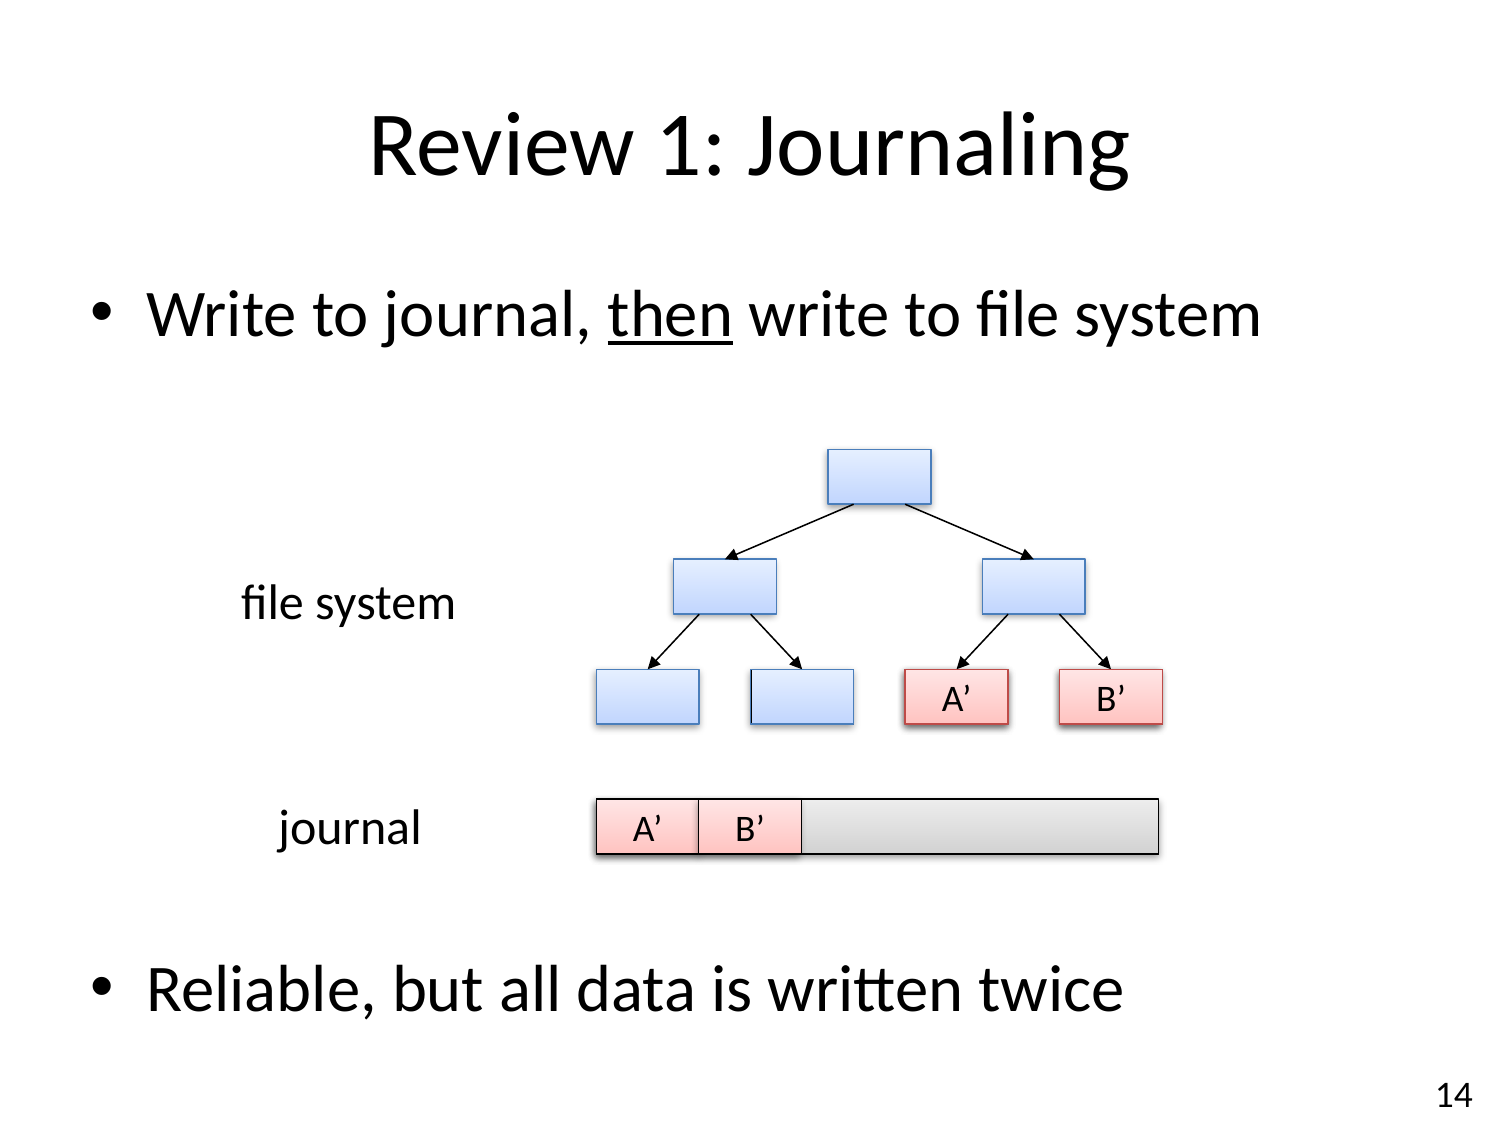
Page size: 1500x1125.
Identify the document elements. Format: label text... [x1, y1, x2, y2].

list Write to journal, then write to file system [75, 262, 1425, 463]
text_box [982, 558, 1086, 615]
title Review 1: Journaling [75, 45, 1425, 233]
text_box [673, 558, 777, 615]
text_box [596, 669, 700, 725]
text_box A’ [904, 669, 1009, 725]
text_box Reliable, but all data is written twice [74, 937, 1425, 1050]
text_box [750, 669, 854, 725]
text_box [748, 615, 805, 668]
text_box [802, 798, 1159, 855]
text_box [827, 449, 932, 505]
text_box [954, 615, 1011, 668]
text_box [724, 504, 854, 560]
text_box file system [226, 561, 472, 637]
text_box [645, 615, 702, 668]
text_box B’ [698, 798, 802, 855]
text_box journal [263, 786, 437, 862]
text_box B’ [1059, 669, 1163, 725]
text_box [1057, 615, 1113, 668]
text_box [904, 504, 1035, 560]
text_box A’ [596, 798, 697, 855]
slide_number 14 [1137, 1062, 1488, 1123]
